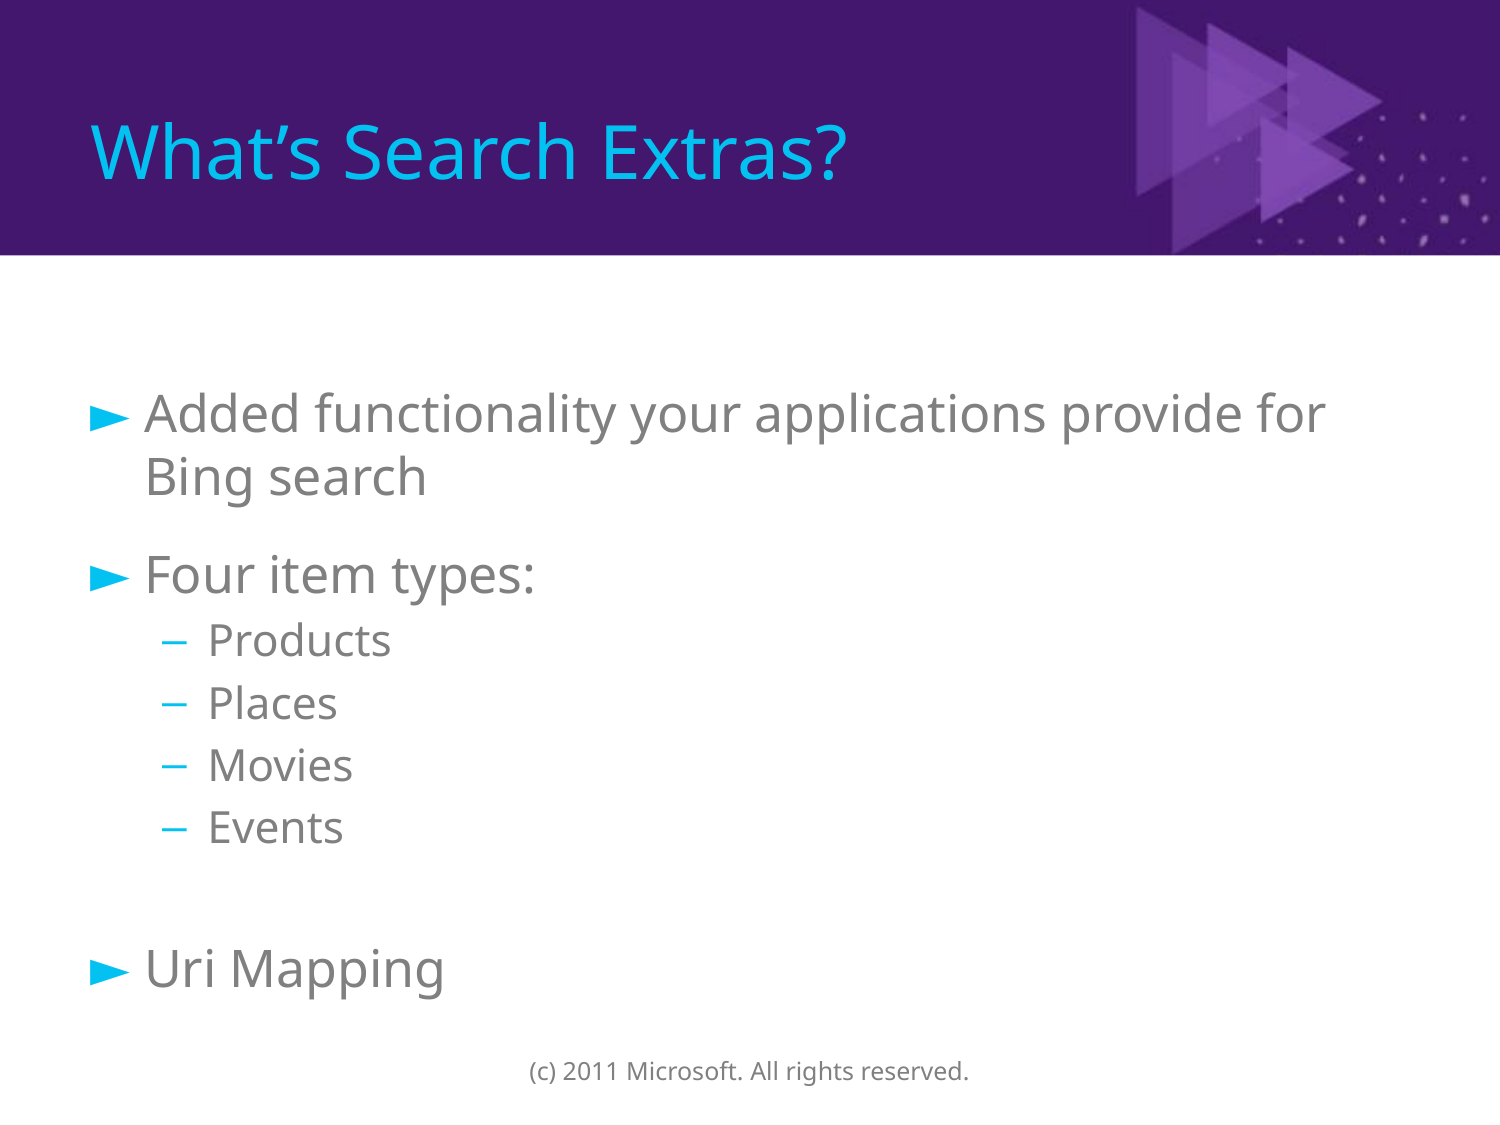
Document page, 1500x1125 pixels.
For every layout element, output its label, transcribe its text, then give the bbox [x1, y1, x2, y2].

list Added functionality your applications provide for Bing search Four item types: Products Places Movies Events Uri Mapping [75, 373, 1425, 1005]
title What’s Search Extras? [75, 56, 1425, 244]
picture [0, 0, 1500, 255]
footer (c) 2011 Microsoft. All rights reserved. [512, 1042, 988, 1103]
